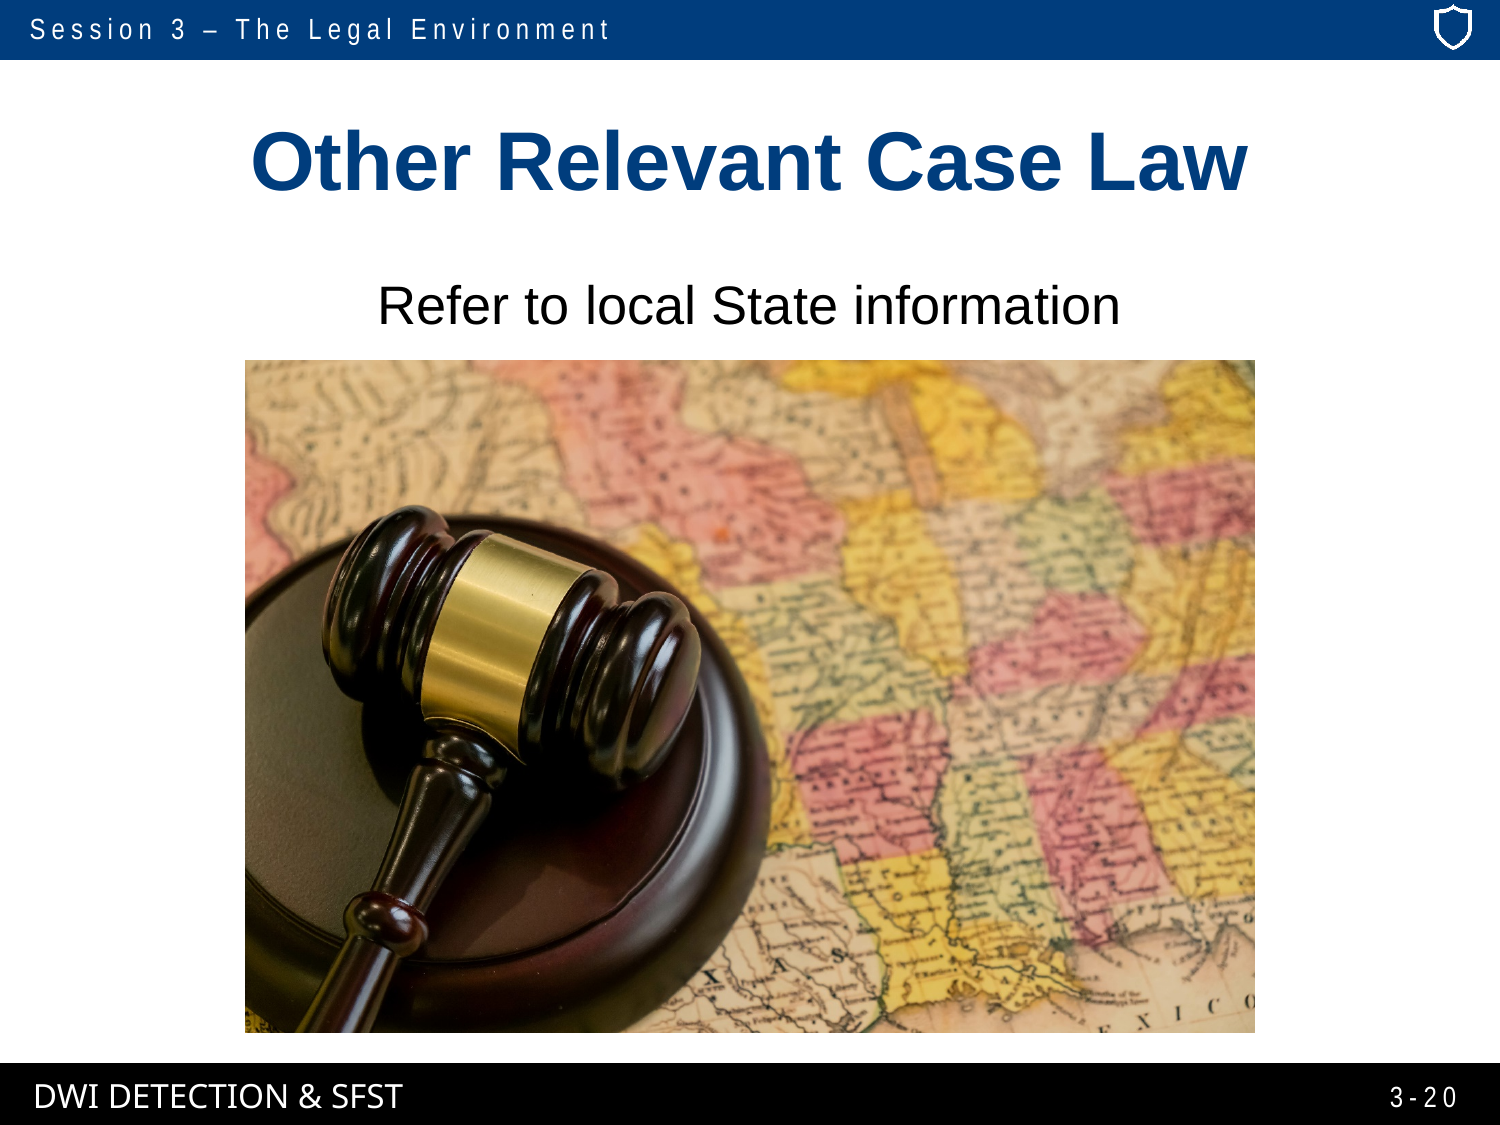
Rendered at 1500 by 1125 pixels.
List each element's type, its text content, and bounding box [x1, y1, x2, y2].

title Other Relevant Case Law [75, 104, 1425, 210]
slide_number 3-20 [1121, 1065, 1472, 1125]
picture [245, 359, 1255, 1033]
picture [1434, 4, 1472, 50]
list Refer to local State information [75, 270, 1425, 975]
